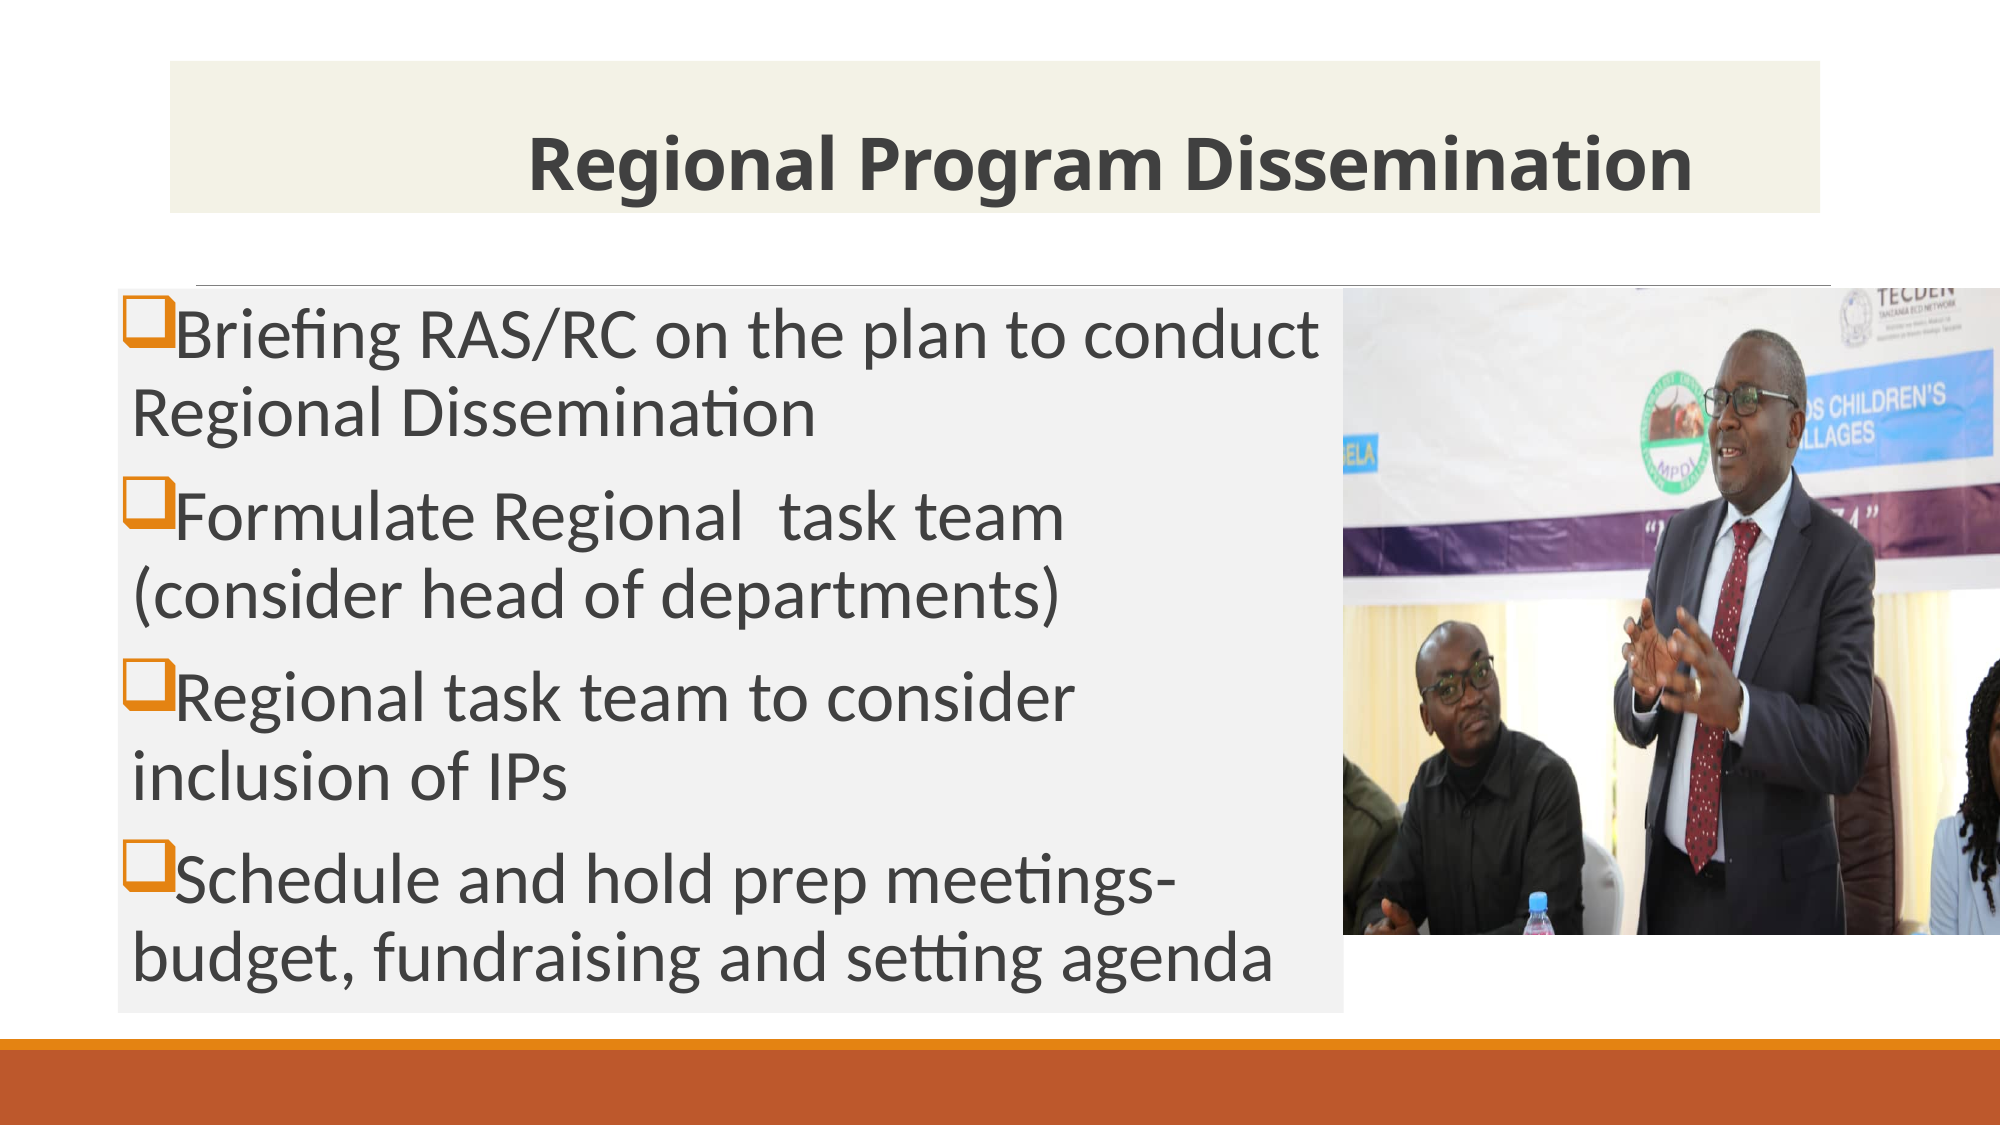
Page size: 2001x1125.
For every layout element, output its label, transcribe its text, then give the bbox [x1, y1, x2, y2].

list Briefing RAS/RC on the plan to conduct Regional Dissemination Formulate Regional task team (consider head of departments) Regional task team to consider inclusion of IPs Schedule and hold prep meetings- budget, fundraising and setting agenda [117, 288, 1344, 1013]
title Regional Program Dissemination [170, 60, 1821, 213]
picture [1342, 288, 2000, 935]
